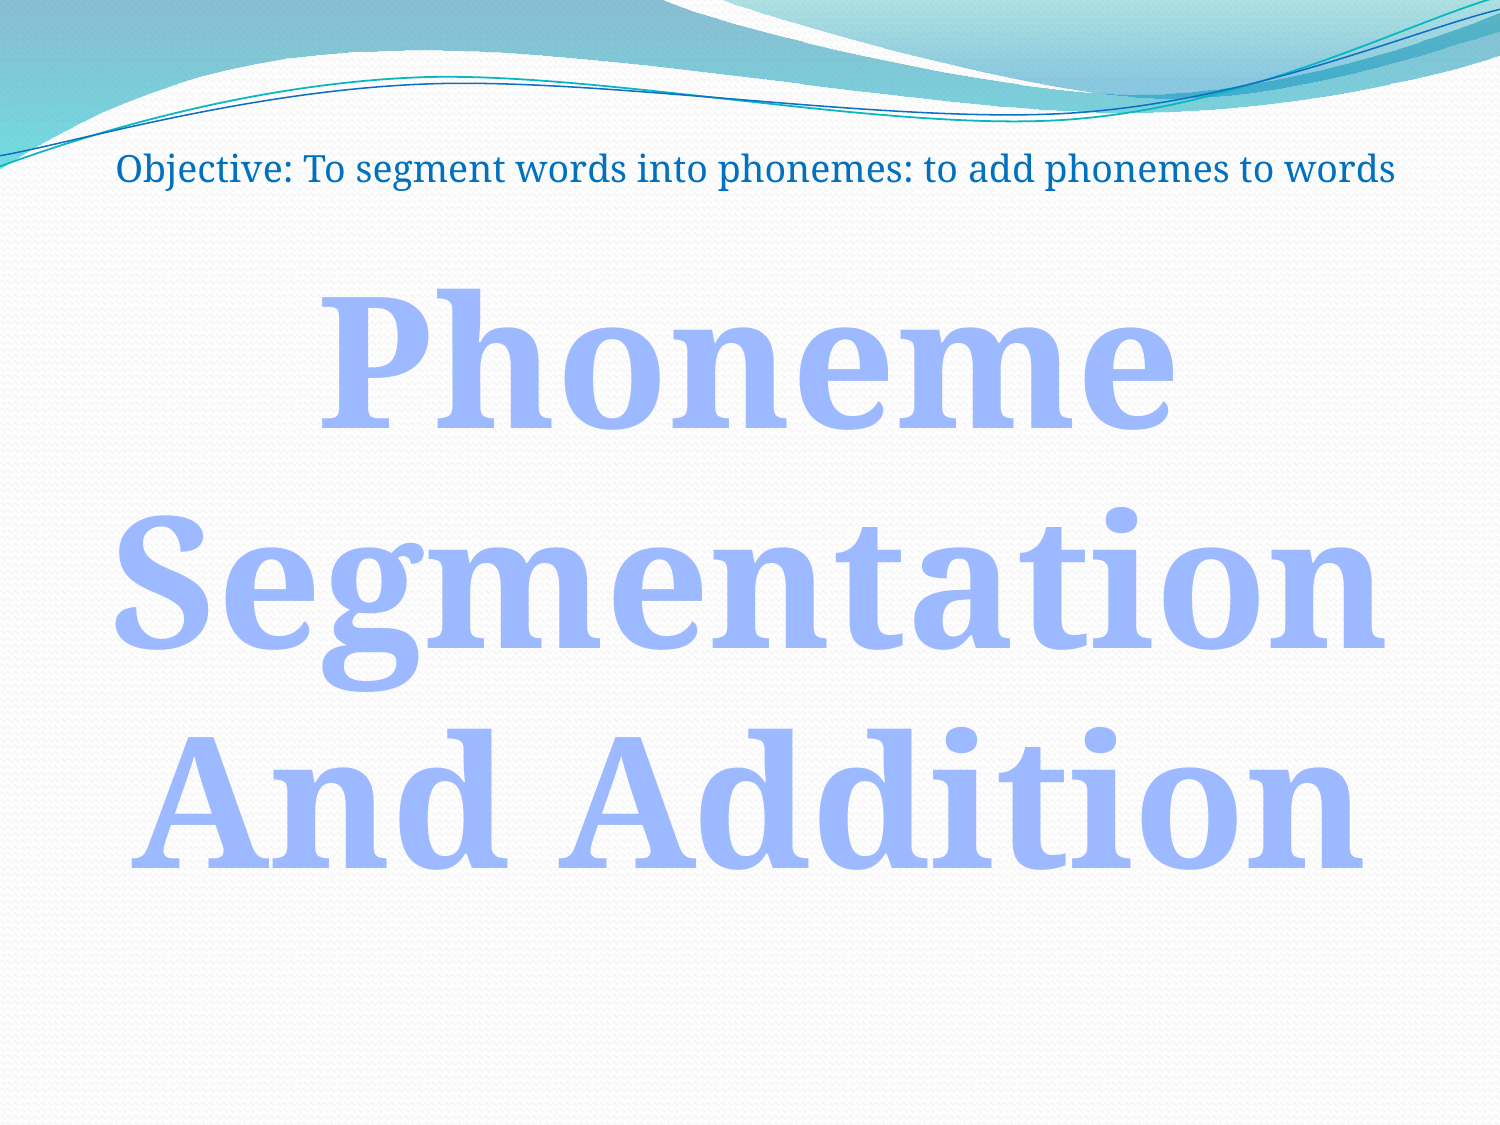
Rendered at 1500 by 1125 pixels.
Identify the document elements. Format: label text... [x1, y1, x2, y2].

text_box Objective: To segment words into phonemes: to add phonemes to words [37, 137, 1475, 198]
text_box Phoneme Segmentation And Addition [24, 237, 1475, 913]
